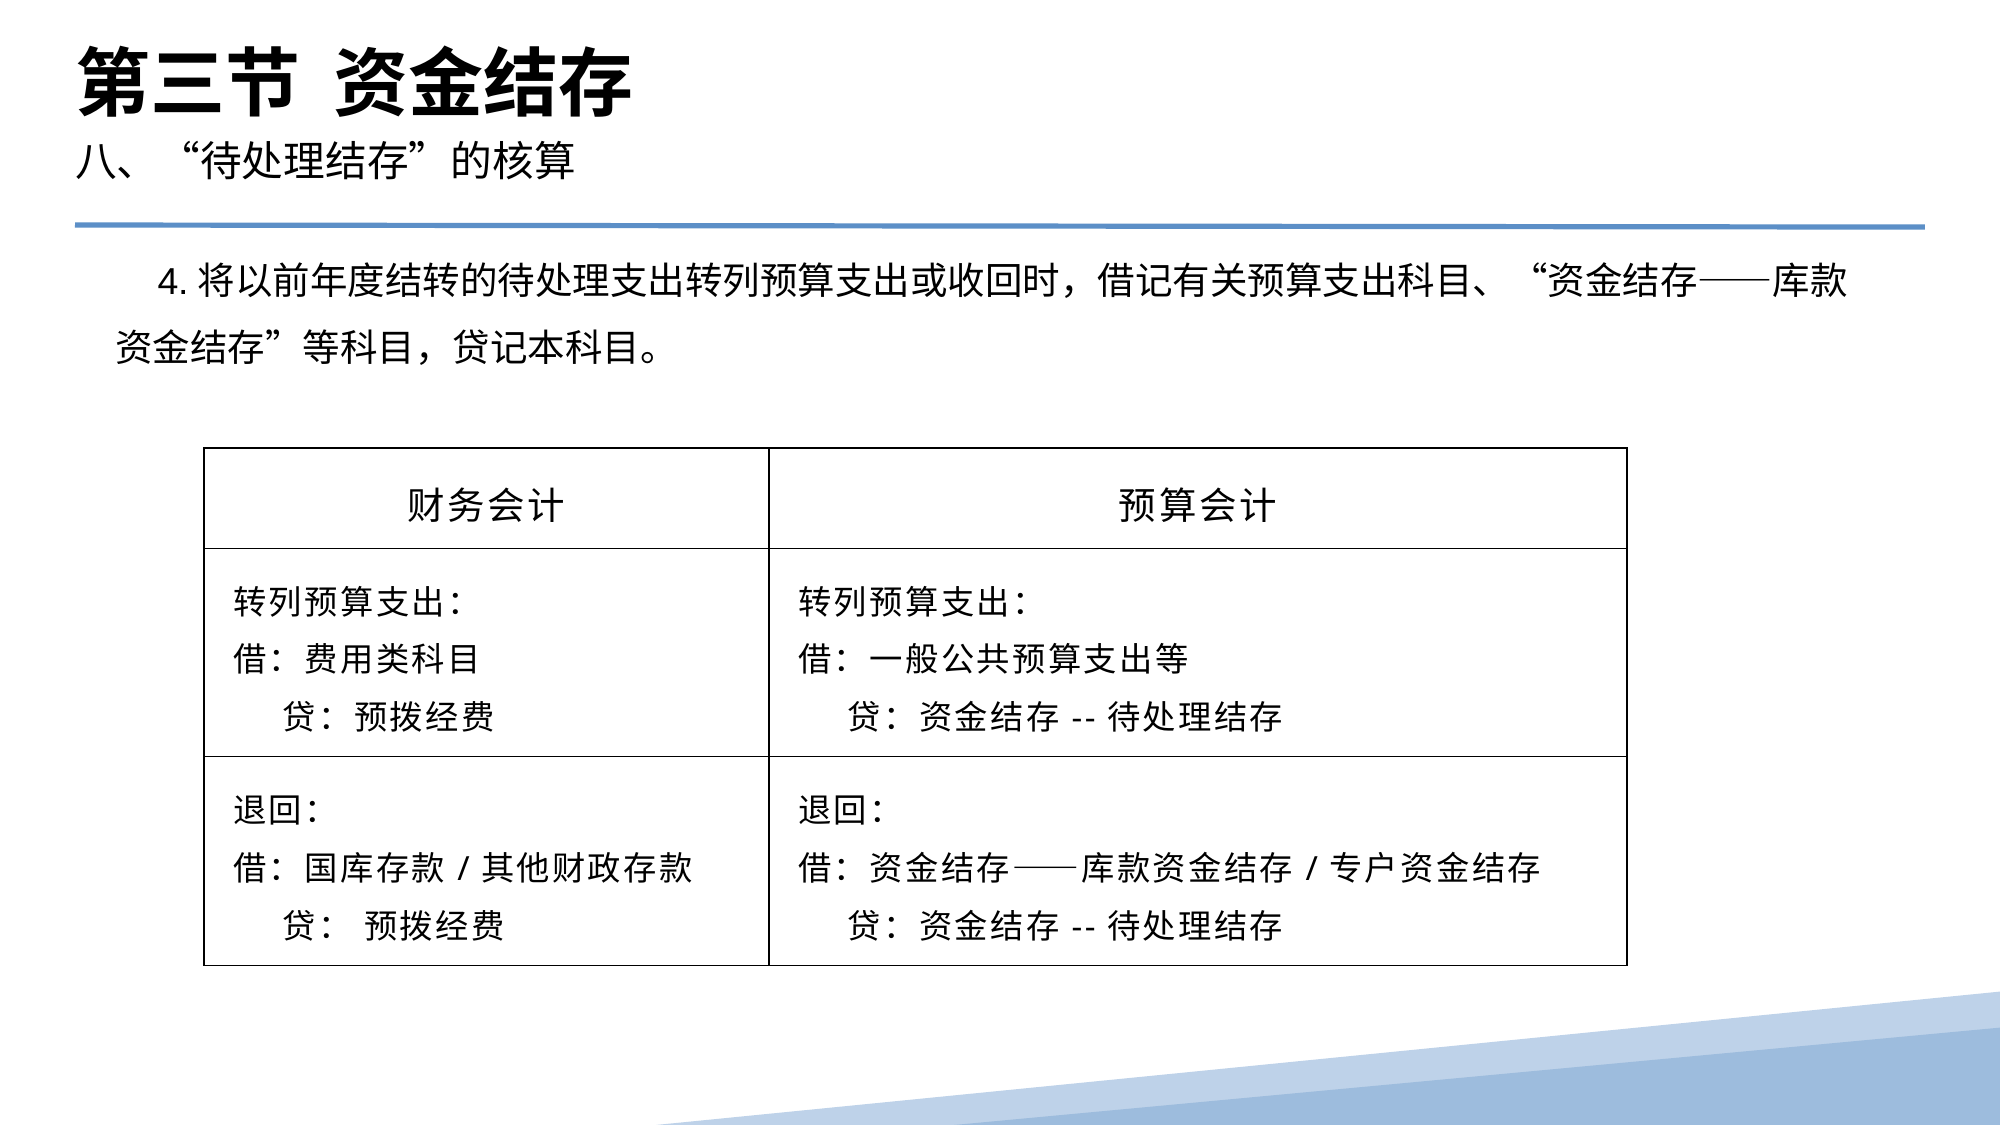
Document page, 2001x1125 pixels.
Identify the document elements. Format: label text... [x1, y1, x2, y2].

table_cell 退回： 借：资金结存――库款资金结存/专户资金结存 贷：资金结存--待处理结存 [770, 757, 1626, 965]
table_cell 转列预算支出： 借：费用类科目 贷：预拨经费 [205, 549, 768, 756]
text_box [656, 991, 2000, 1125]
table_cell 退回： 借：国库存款/其他财政存款 贷： 预拨经费 [205, 757, 768, 965]
table_cell 转列预算支出： 借：一般公共预算支出等 贷：资金结存--待处理结存 [770, 549, 1626, 756]
text_box 八、“待处理结存”的核算 [75, 124, 1925, 200]
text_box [74, 224, 1925, 228]
text_box 第三节 资金结存 [75, 24, 1925, 124]
text_box 4.将以前年度结转的待处理支出转列预算支出或收回时，借记有关预算支出科目、“资金结存——库款资金结存”等科目，贷记本科目。 [100, 228, 1875, 416]
table_header 财务会计 [205, 449, 768, 548]
table_header 预算会计 [770, 449, 1626, 548]
